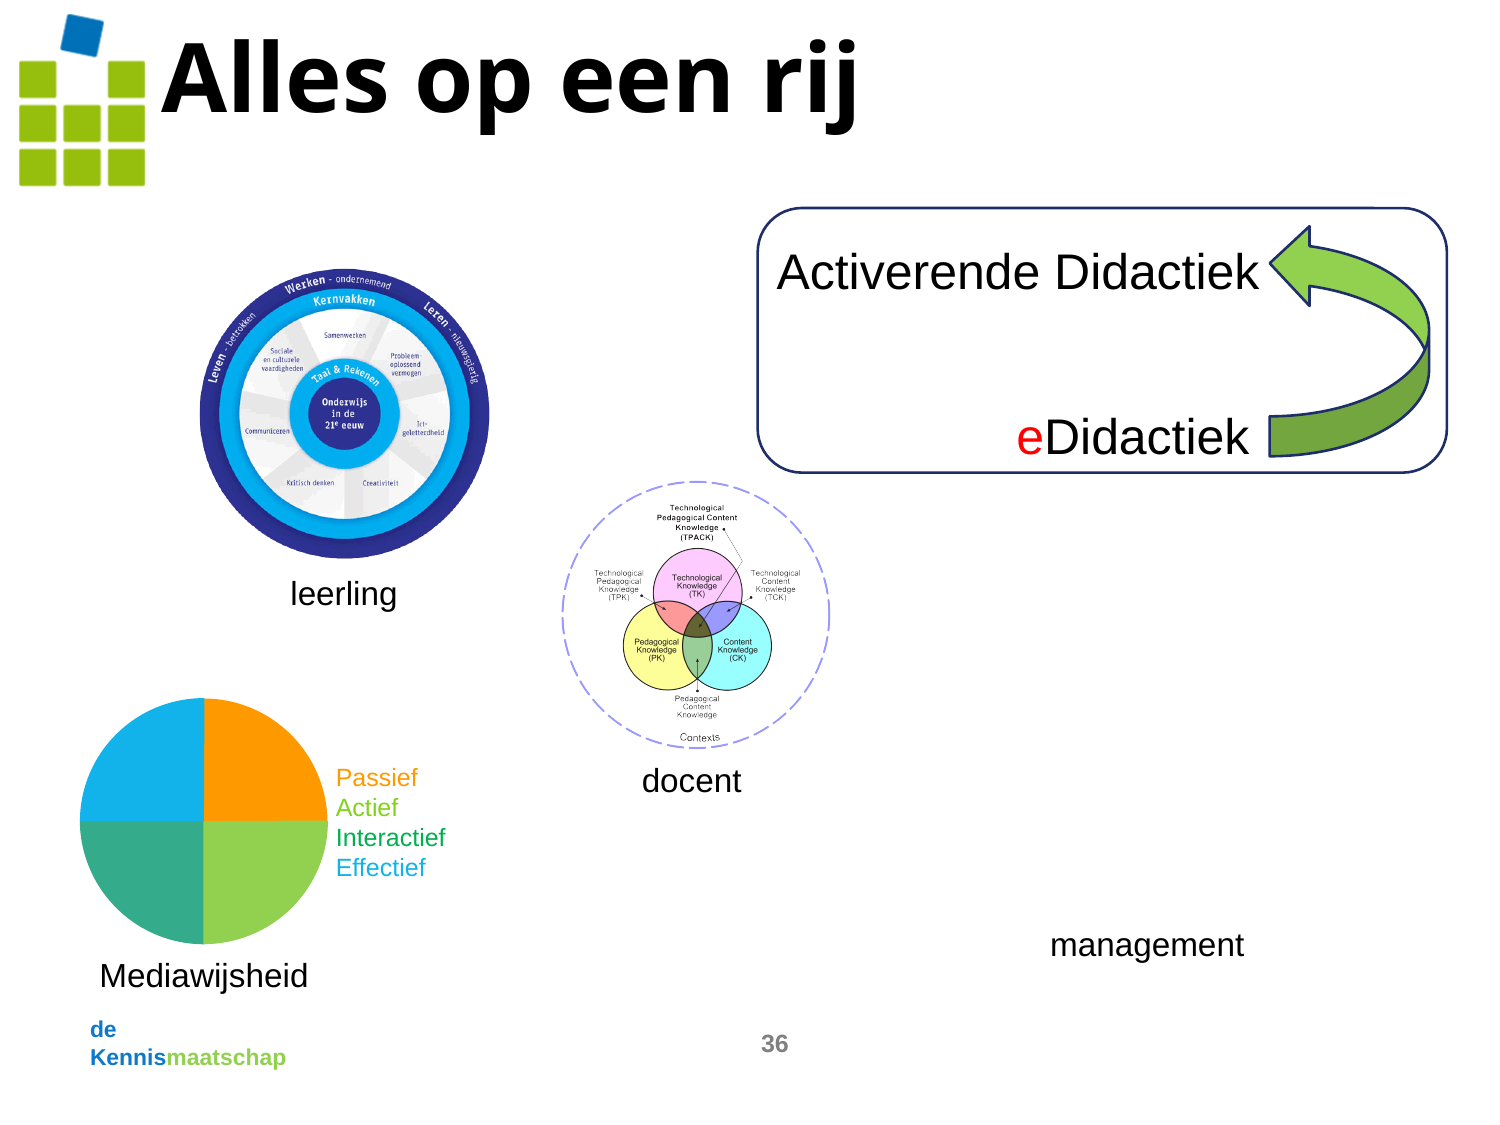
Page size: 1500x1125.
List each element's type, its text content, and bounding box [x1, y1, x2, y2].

text_box leerling [275, 574, 413, 619]
text_box docent [627, 762, 757, 807]
picture [193, 260, 495, 565]
title Alles op een rij [146, 8, 1495, 197]
picture [560, 480, 831, 753]
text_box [757, 207, 1448, 473]
text_box management [1035, 916, 1260, 971]
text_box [78, 695, 462, 948]
slide_number 36 [624, 1012, 925, 1073]
picture [17, 3, 147, 197]
footer de Kennismaatschap [75, 1012, 624, 1073]
text_box Mediawijsheid [84, 957, 324, 1002]
